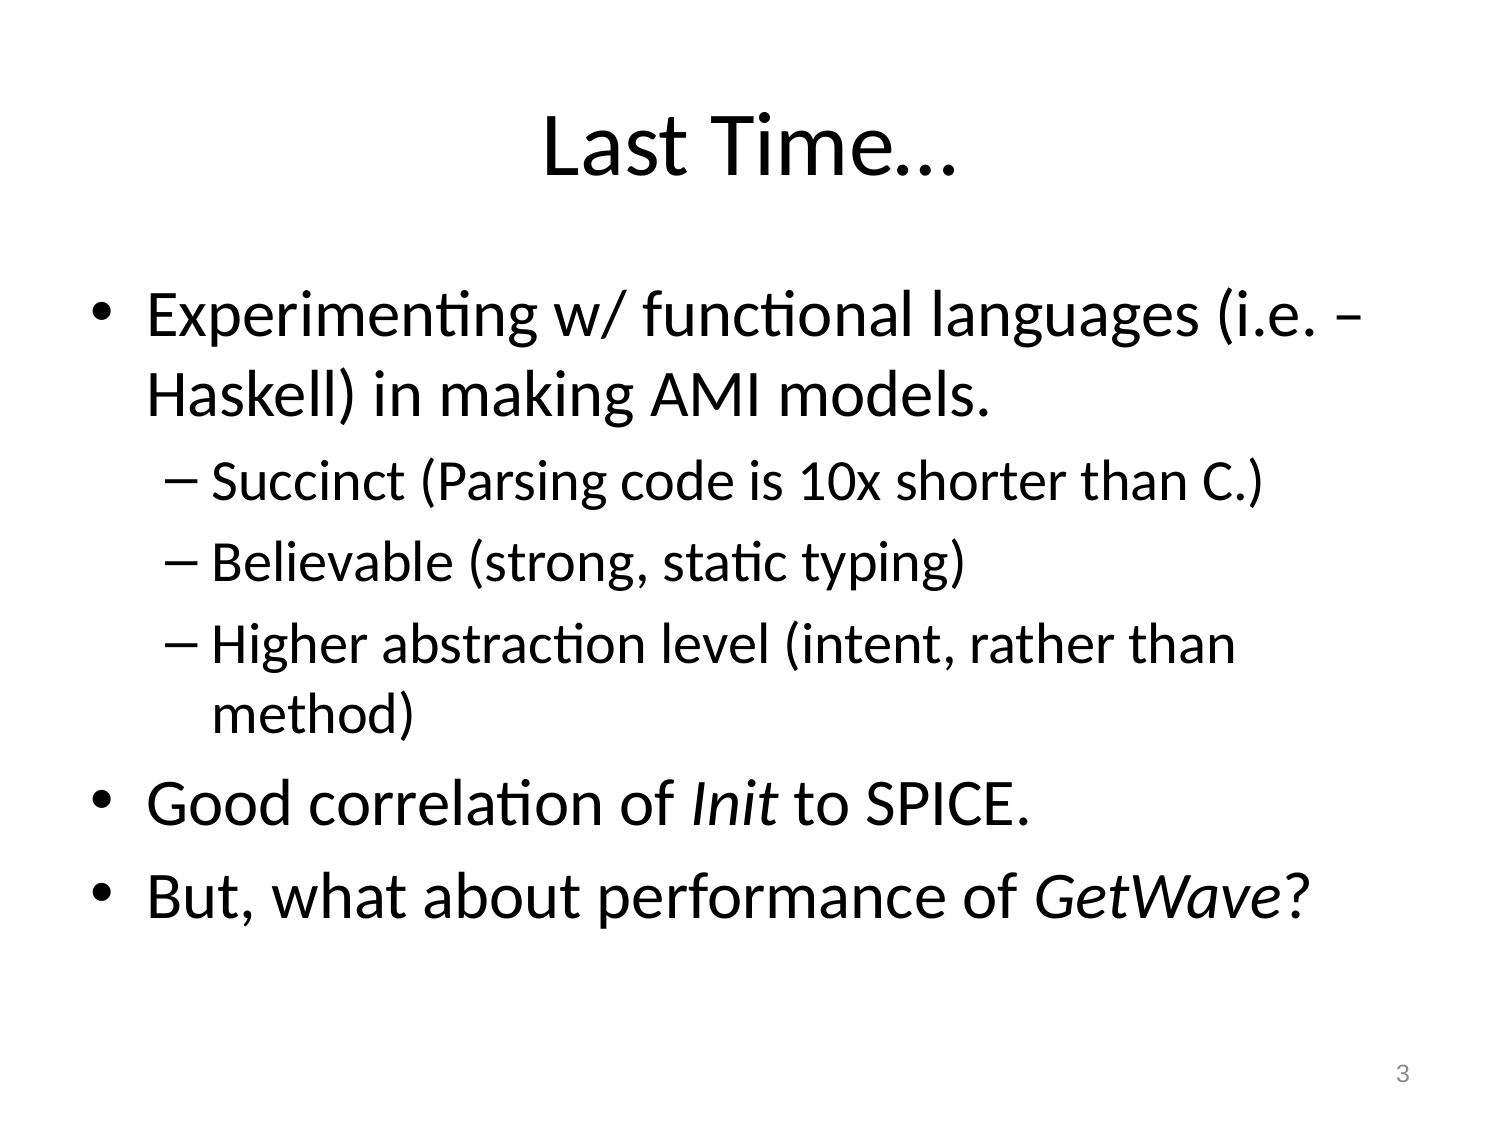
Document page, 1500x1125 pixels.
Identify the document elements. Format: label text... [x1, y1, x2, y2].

slide_number 3 [1074, 1042, 1425, 1103]
title Last Time… [75, 45, 1425, 233]
list Experimenting w/ functional languages (i.e. – Haskell) in making AMI models. Succinct (Parsing code is 10x shorter than C.) Believable (strong, static typing) Higher abstraction level (intent, rather than method) Good correlation of Init to SPICE. But, what about performance of GetWave? [75, 262, 1425, 1005]
